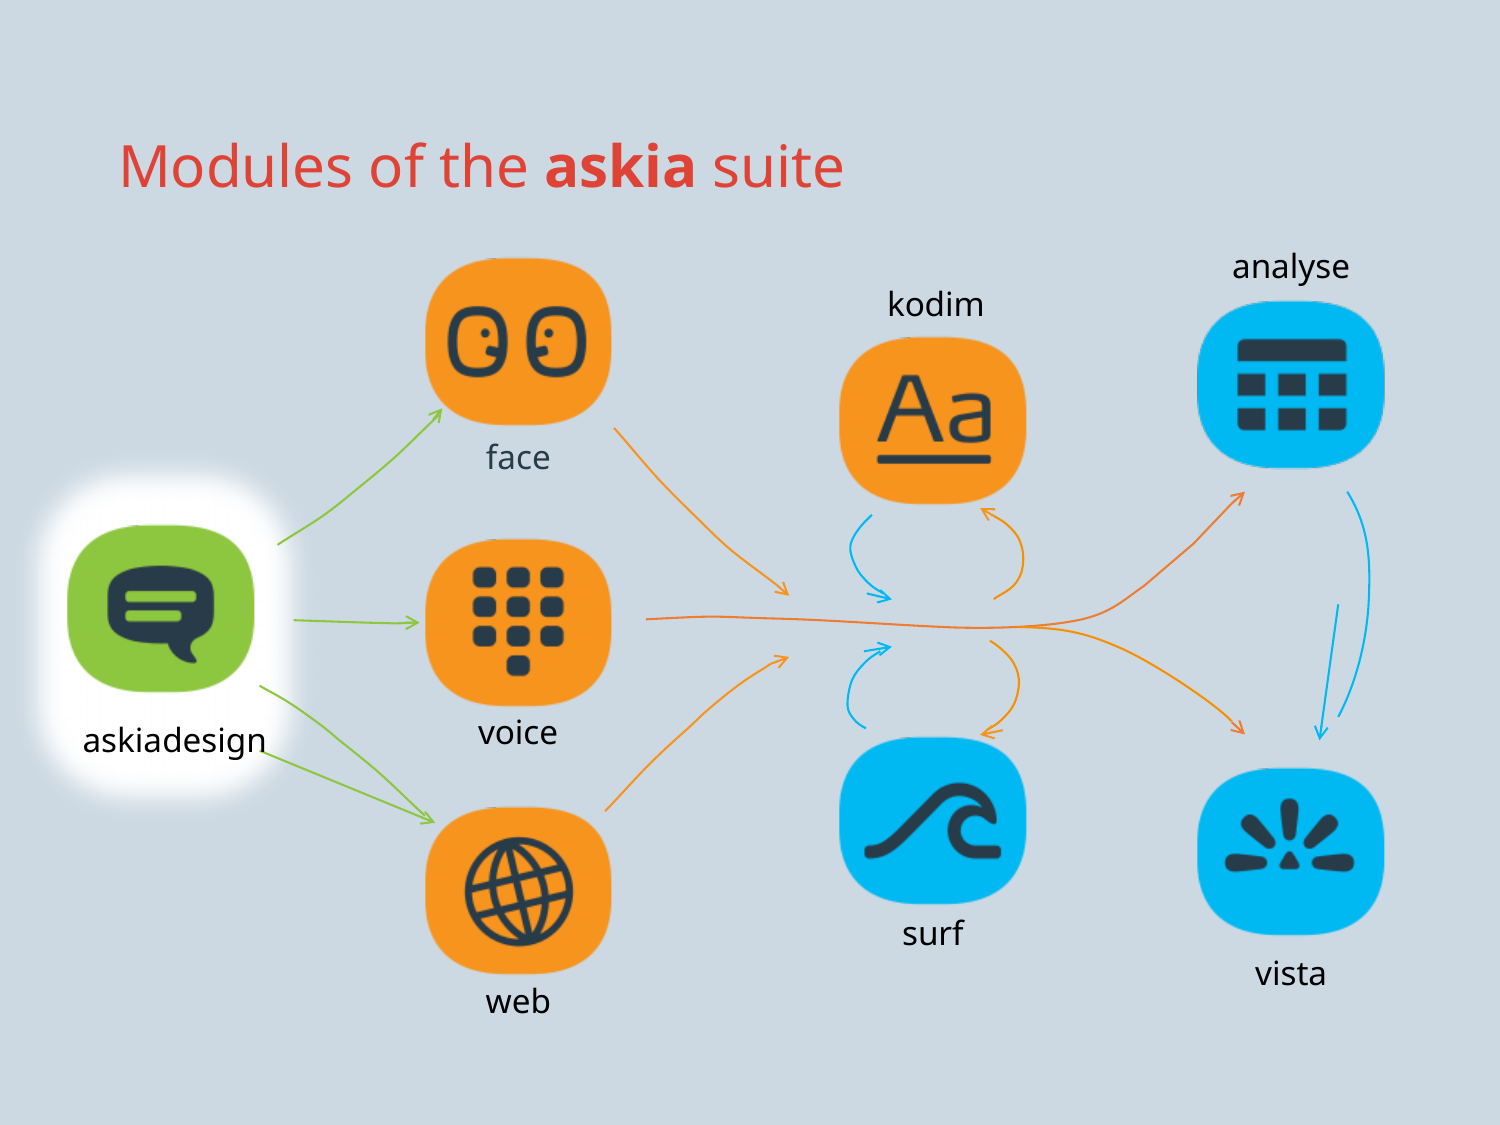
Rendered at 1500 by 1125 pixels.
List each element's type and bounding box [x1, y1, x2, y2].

picture [1196, 757, 1386, 947]
text_box [883, 593, 892, 600]
picture [66, 514, 256, 704]
text_box [1319, 716, 1339, 741]
picture [423, 528, 613, 718]
text_box [1231, 491, 1245, 504]
text_box [880, 646, 892, 652]
picture [838, 726, 1028, 916]
picture [1196, 290, 1386, 480]
picture [423, 247, 613, 437]
picture [838, 326, 1028, 516]
text_box [770, 656, 790, 664]
picture [423, 796, 613, 986]
text_box [775, 584, 790, 596]
text_box [1231, 722, 1245, 735]
text_box [0, 0, 1500, 1125]
